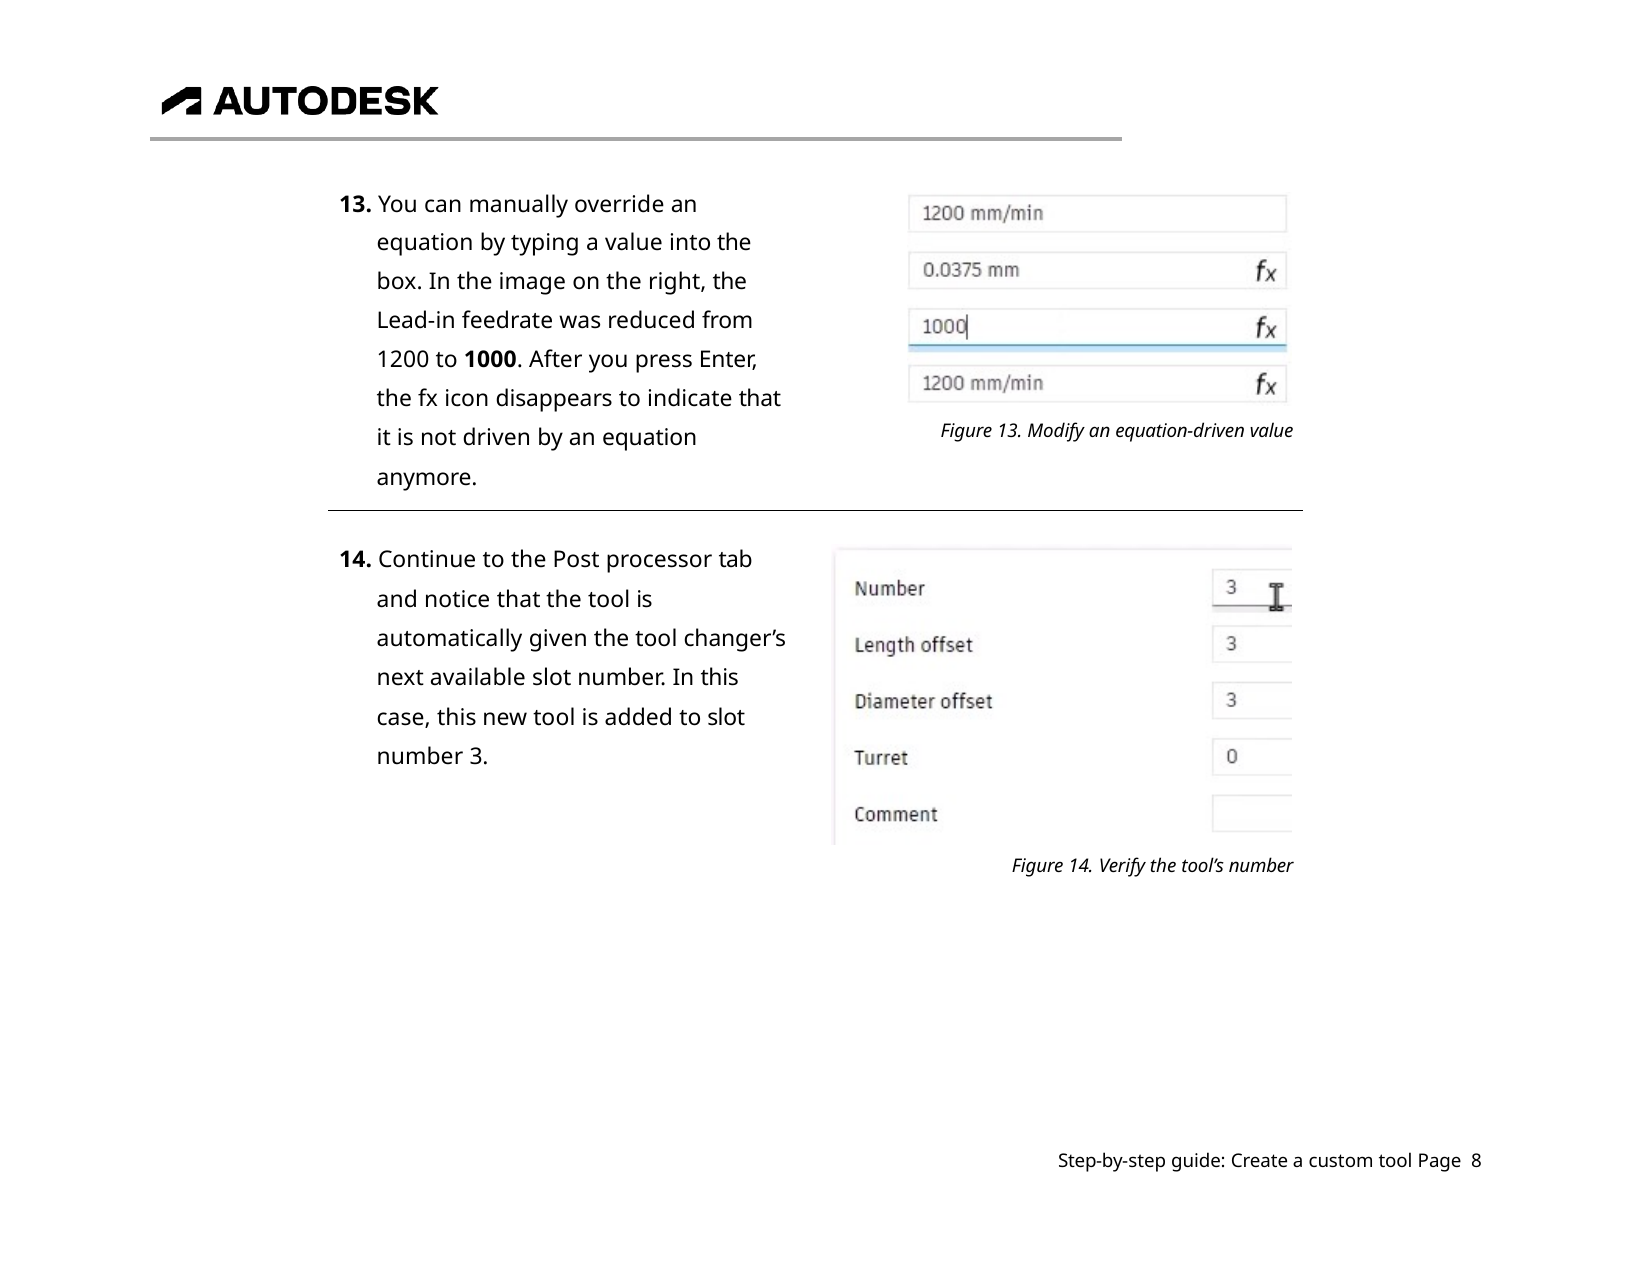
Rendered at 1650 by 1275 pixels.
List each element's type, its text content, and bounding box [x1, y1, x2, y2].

table_header 13. You can manually override an equation by typing a value into the box. In the image on the right, the Lead-in feedrate was reduced from 1200 to 1000. After you press Enter, the fx icon disappears to indicate that it is not driven by an equation anymore. [328, 187, 808, 510]
picture [907, 192, 1292, 406]
picture [830, 544, 1292, 845]
slide_number Step-by-step guide: Create a custom tool Page 10 [1056, 1145, 1509, 1275]
table_header Figure 13. Modify an equation-driven value [808, 187, 1303, 510]
picture [161, 86, 439, 115]
table_cell Figure 14. Verify the tool’s number [808, 511, 1303, 890]
table_cell 14. Continue to the Post processor tab and notice that the tool is automatically given the tool changer’s next available slot number. In this case, this new tool is added to slot number 3. [328, 511, 808, 890]
